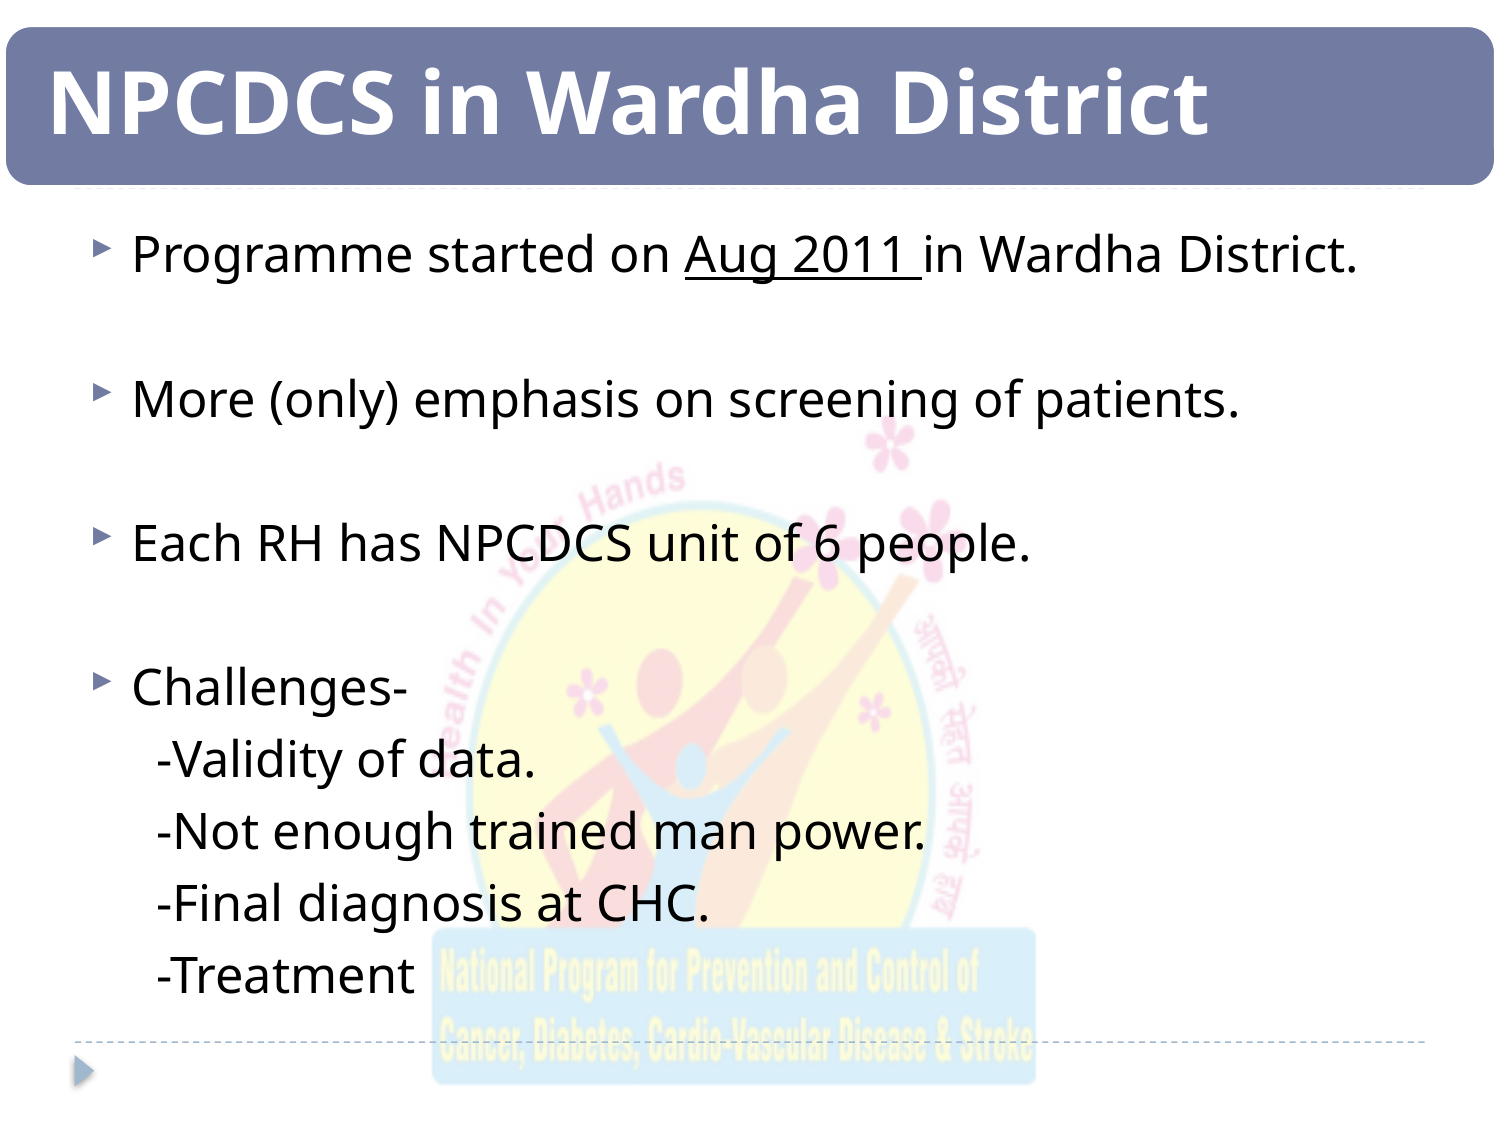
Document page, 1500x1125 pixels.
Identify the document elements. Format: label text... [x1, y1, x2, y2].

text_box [4, 24, 1496, 188]
list Programme started on Aug 2011 in Wardha District. More (only) emphasis on screening of patients. Each RH has NPCDCS unit of 6 people. Challenges- -Validity of data. -Not enough trained man power. -Final diagnosis at CHC. -Treatment [75, 215, 1425, 1025]
